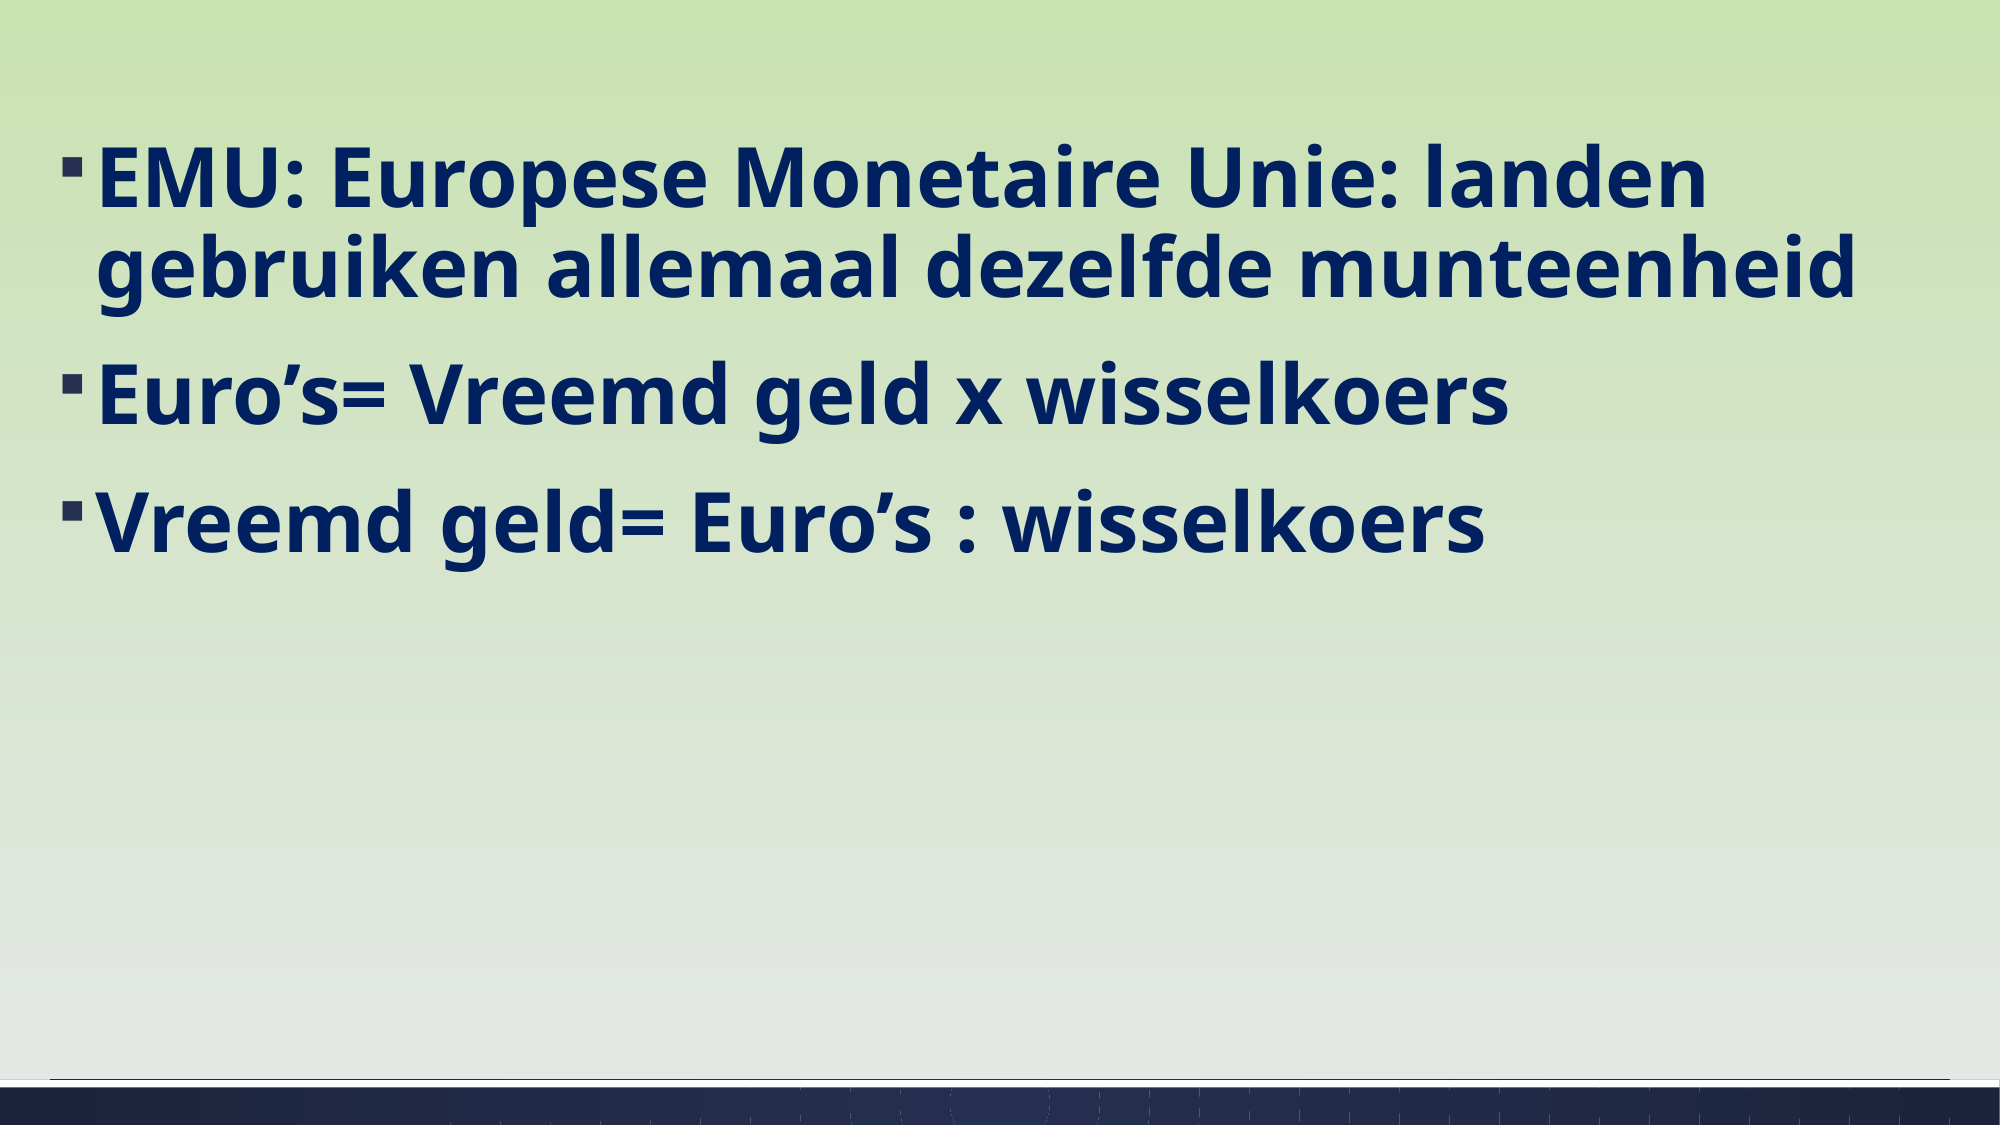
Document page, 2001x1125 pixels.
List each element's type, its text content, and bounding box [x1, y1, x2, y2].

list EMU: Europese Monetaire Unie: landen gebruiken allemaal dezelfde munteenheid Euro’s= Vreemd geld x wisselkoers Vreemd geld= Euro’s : wisselkoers [35, 40, 1939, 990]
